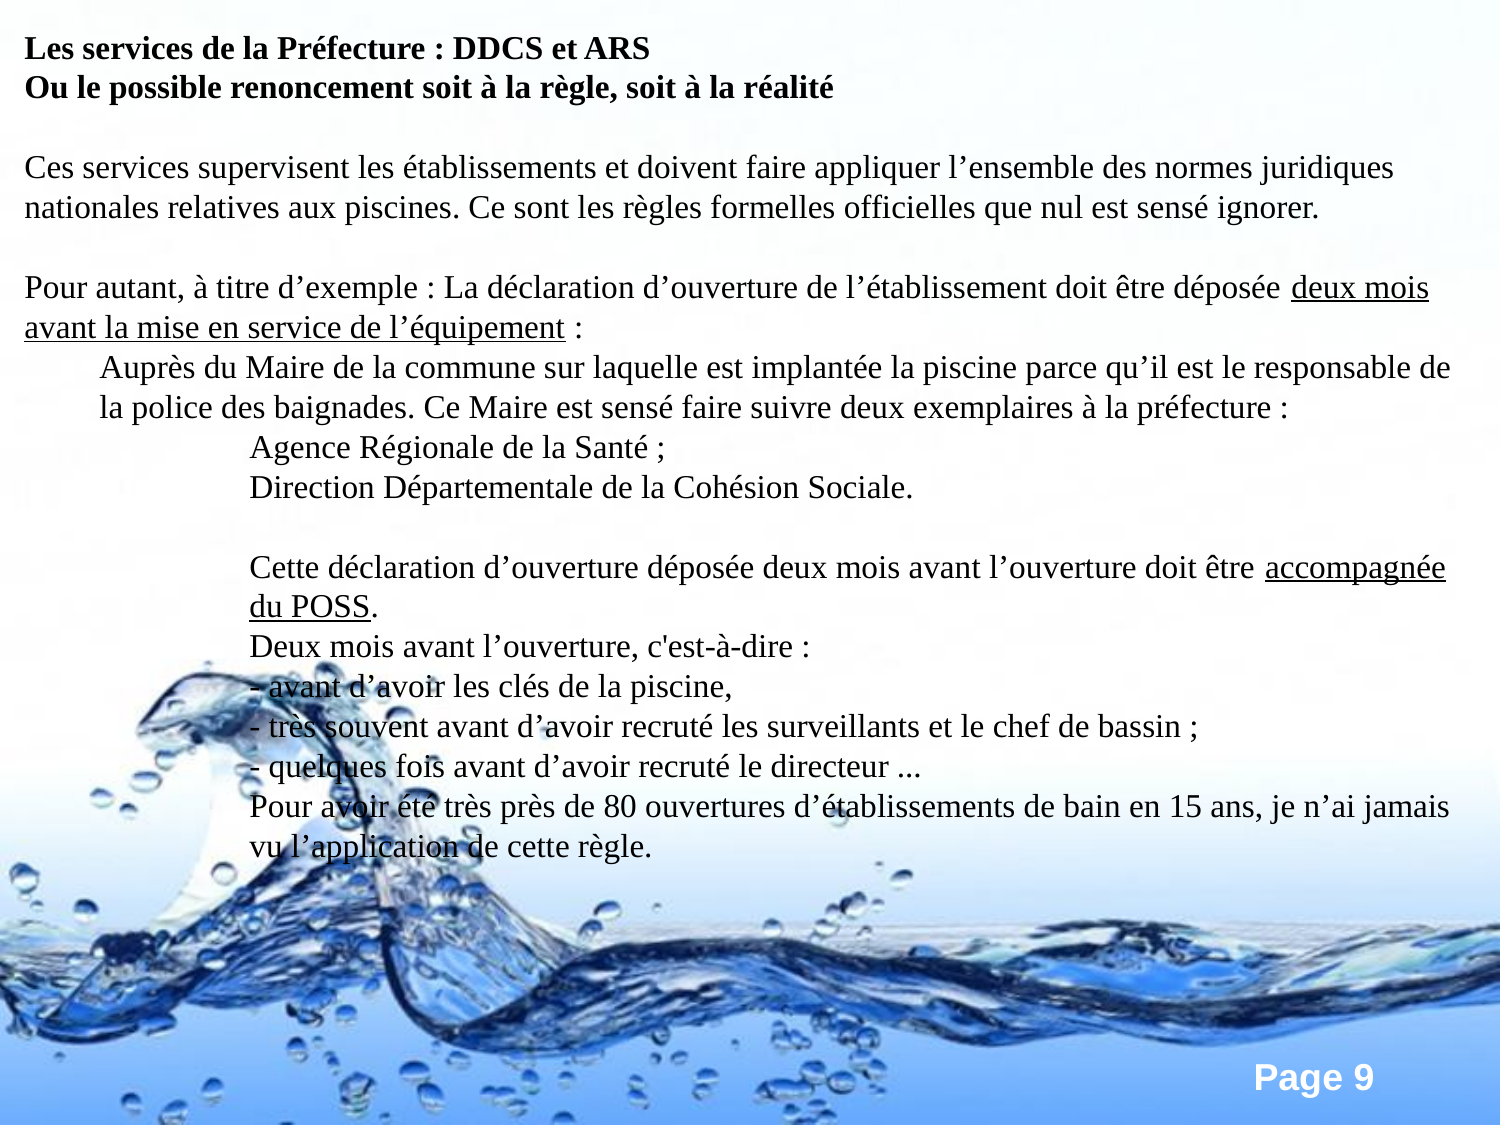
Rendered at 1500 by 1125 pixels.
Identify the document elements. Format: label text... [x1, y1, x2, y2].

text_box Les services de la Préfecture : DDCS et ARS Ou le possible renoncement soit à la règle, soit à la réalité Ces services supervisent les établissements et doivent faire appliquer l’ensemble des normes juridiques nationales relatives aux piscines. Ce sont les règles formelles officielles que nul est sensé ignorer. Pour autant, à titre d’exemple : La déclaration d’ouverture de l’établissement doit être déposée deux mois avant la mise en service de l’équipement : Auprès du Maire de la commune sur laquelle est implantée la piscine parce qu’il est le responsable de la police des baignades. Ce Maire est sensé faire suivre deux exemplaires à la préfecture : Agence Régionale de la Santé ; Direction Départementale de la Cohésion Sociale. Cette déclaration d’ouverture déposée deux mois avant l’ouverture doit être accompagnée du POSS. Deux mois avant l’ouverture, c'est-à-dire : - avant d’avoir les clés de la piscine, - très souvent avant d’avoir recruté les surveillants et le chef de bassin ; - quelques fois avant d’avoir recruté le directeur ... Pour avoir été très près de 80 ouvertures d’établissements de bain en 15 ans, je n’ai jamais vu l’application de cette règle. [9, 18, 1500, 952]
picture [0, 0, 1500, 1125]
